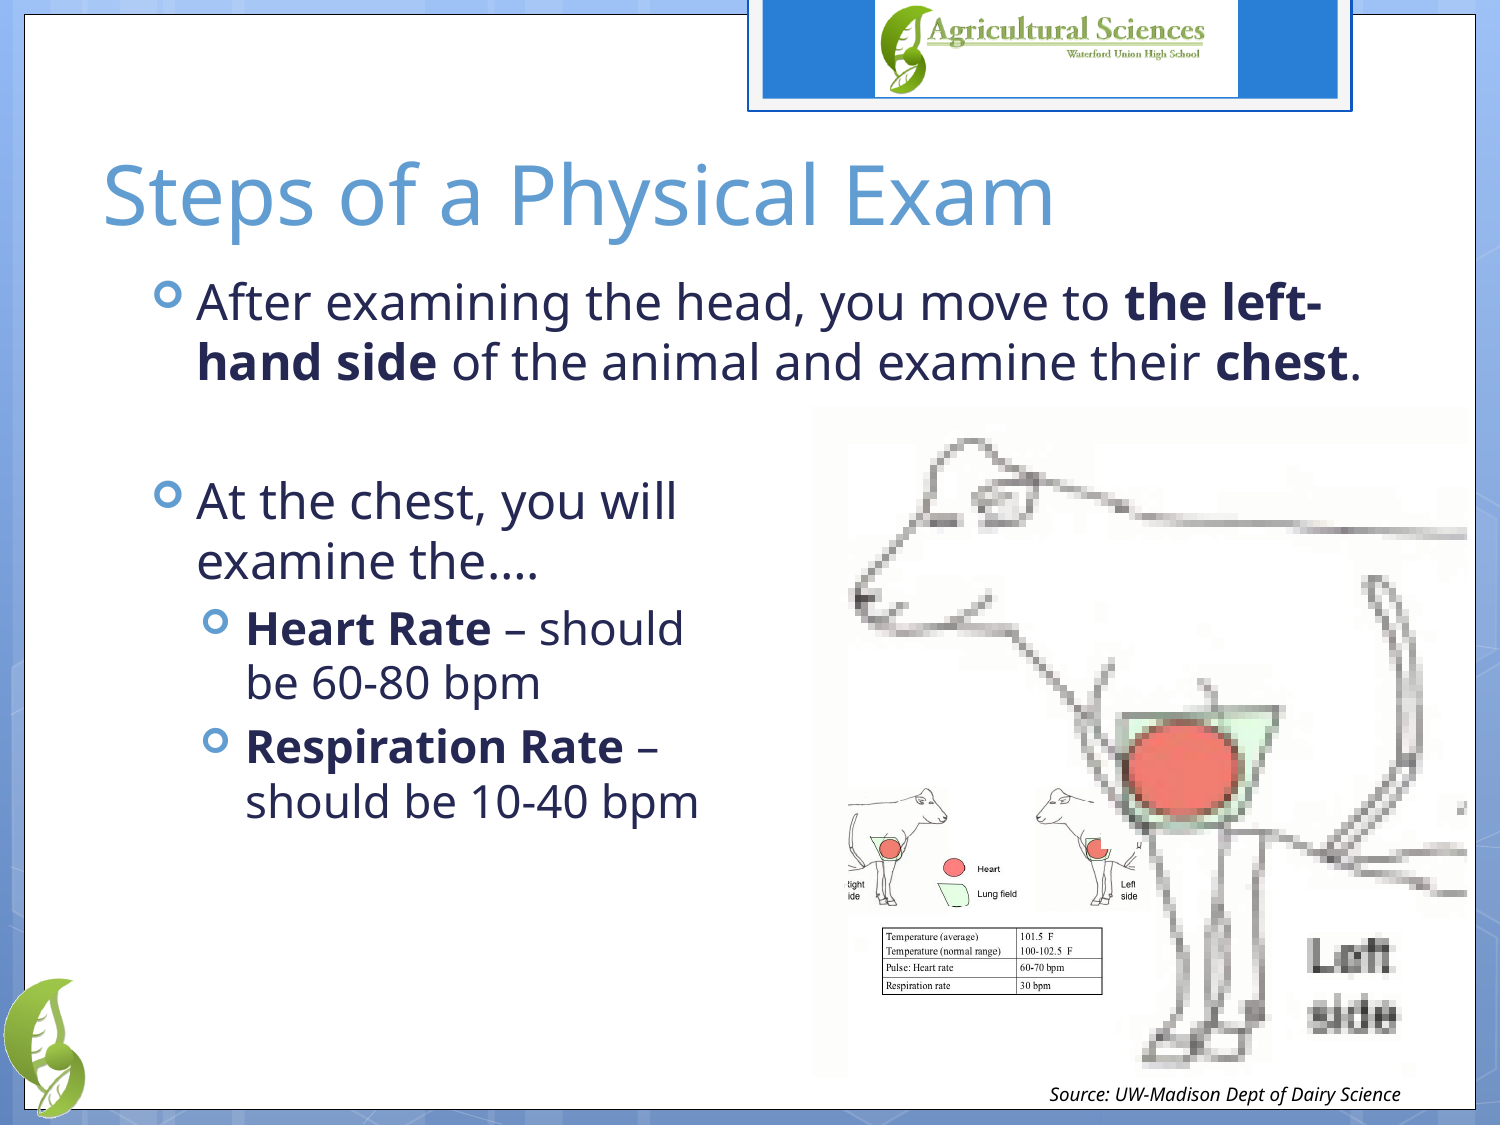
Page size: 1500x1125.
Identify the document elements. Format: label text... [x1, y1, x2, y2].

picture [0, 968, 138, 1125]
title Steps of a Physical Exam [87, 112, 1400, 250]
picture [875, 0, 1238, 97]
text_box Source: UW-Madison Dept of Dairy Science [974, 1049, 1476, 1125]
picture [812, 405, 1468, 1077]
list After examining the head, you move to the left-hand side of the animal and examine their chest. At the chest, you will examine the…. Heart Rate – should be 60-80 bpm Respiration Rate – should be 10-40 bpm [125, 262, 1388, 1000]
